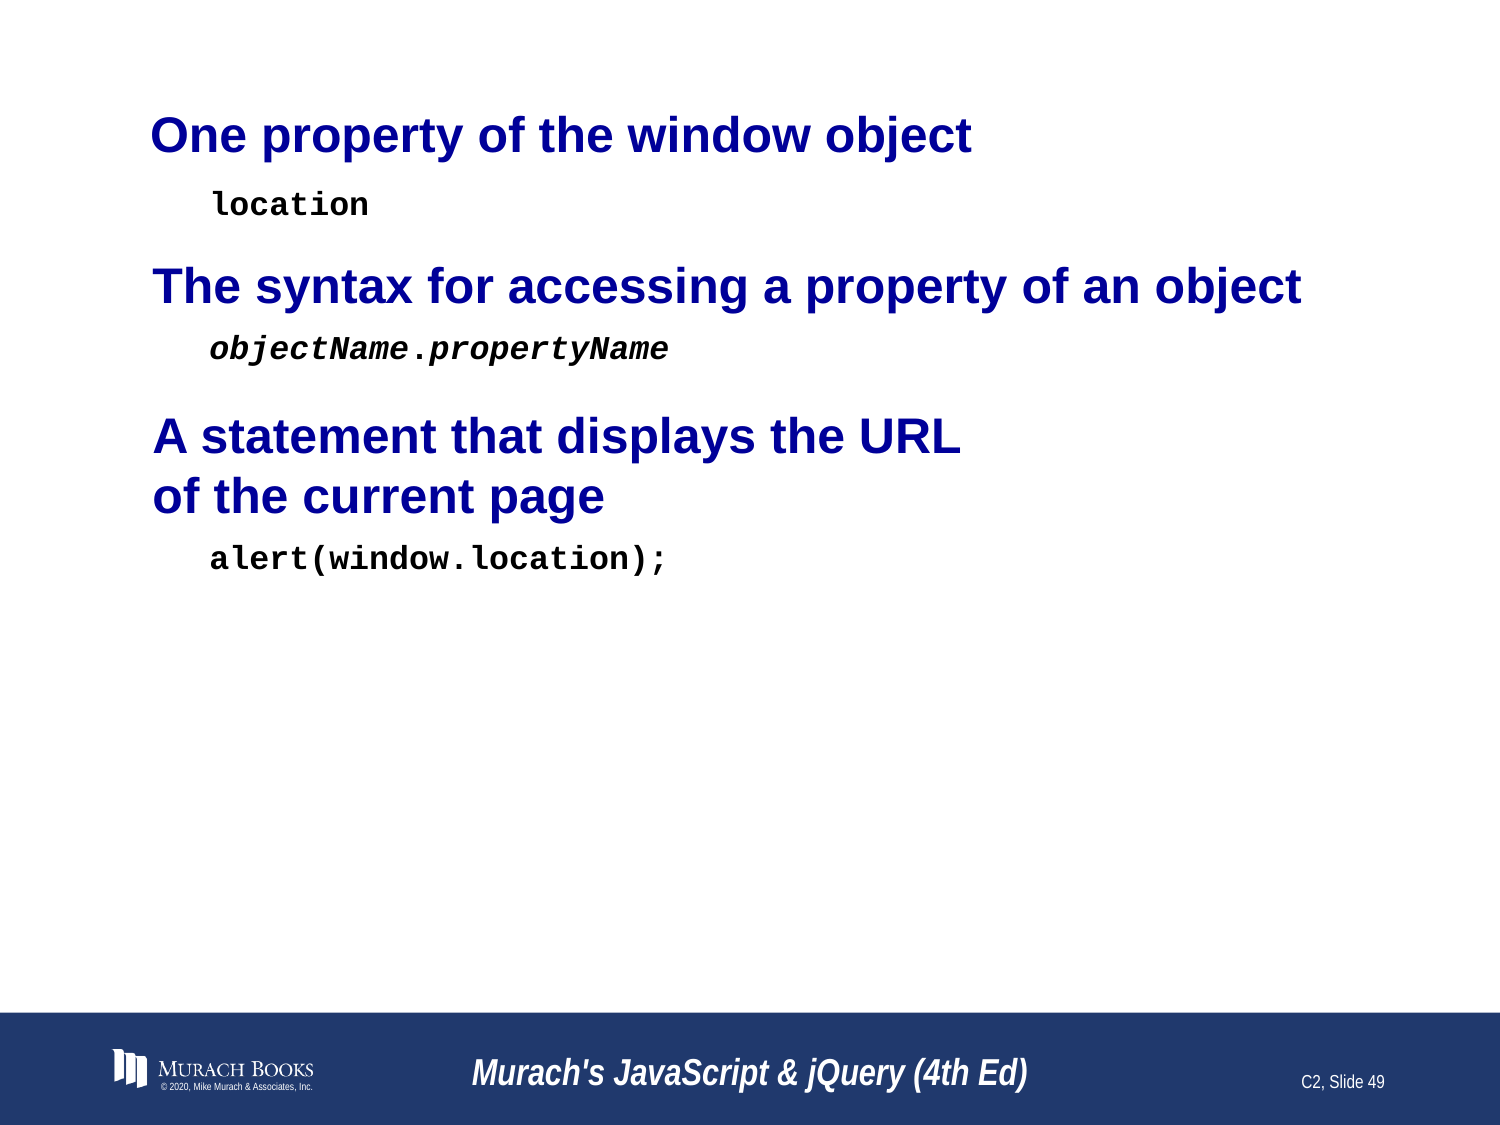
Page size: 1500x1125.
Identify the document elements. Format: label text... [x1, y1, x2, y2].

title One property of the window object [150, 102, 1350, 164]
slide_number Murach's JavaScript & jQuery (4th Ed) [463, 1025, 1050, 1100]
footer © 2020, Mike Murach & Associates, Inc. [12, 1025, 463, 1100]
list location The syntax for accessing a property of an object objectName.propertyName A statement that displays the URL of the current page alert(window.location); [137, 174, 1350, 975]
slide_number C2, Slide 49 [1087, 1025, 1400, 1100]
